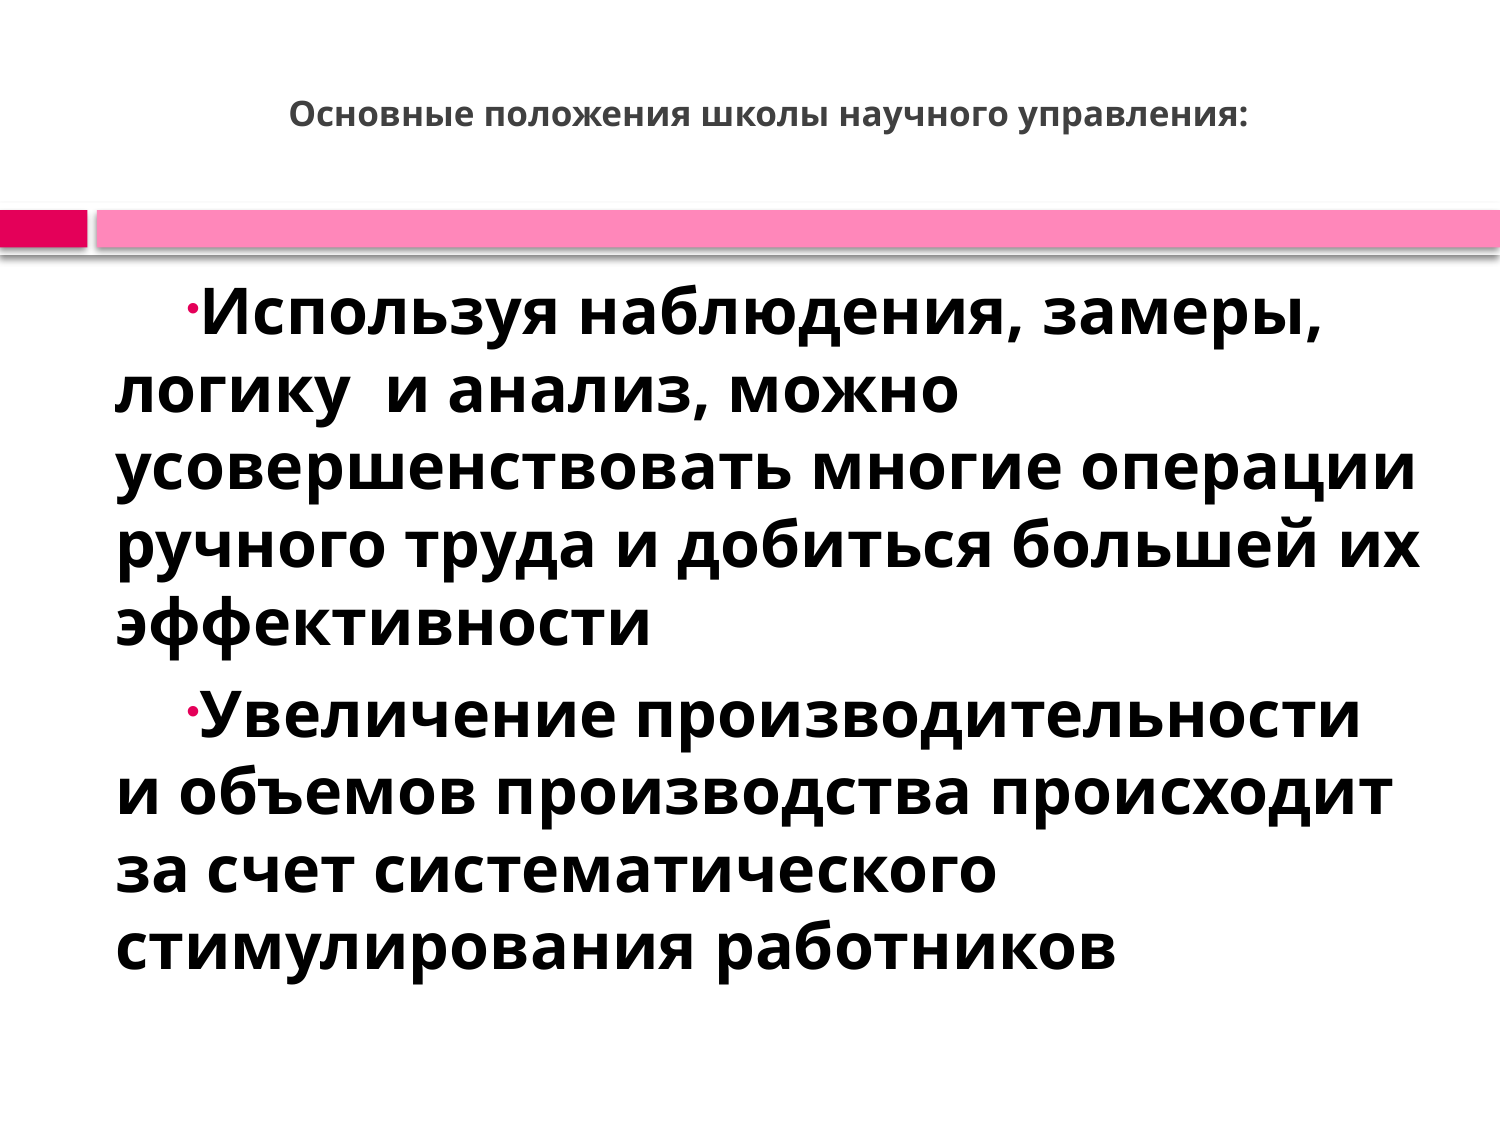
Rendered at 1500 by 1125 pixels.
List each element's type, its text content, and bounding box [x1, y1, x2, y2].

list Используя наблюдения, замеры, логику и анализ, можно усовершенствовать многие операции ручного труда и добиться большей их эффективности Увеличение производительности и объемов производства происходит за счет систематического стимулирования работников [100, 262, 1438, 1000]
title Основные положения школы научного управления: [99, 0, 1438, 188]
